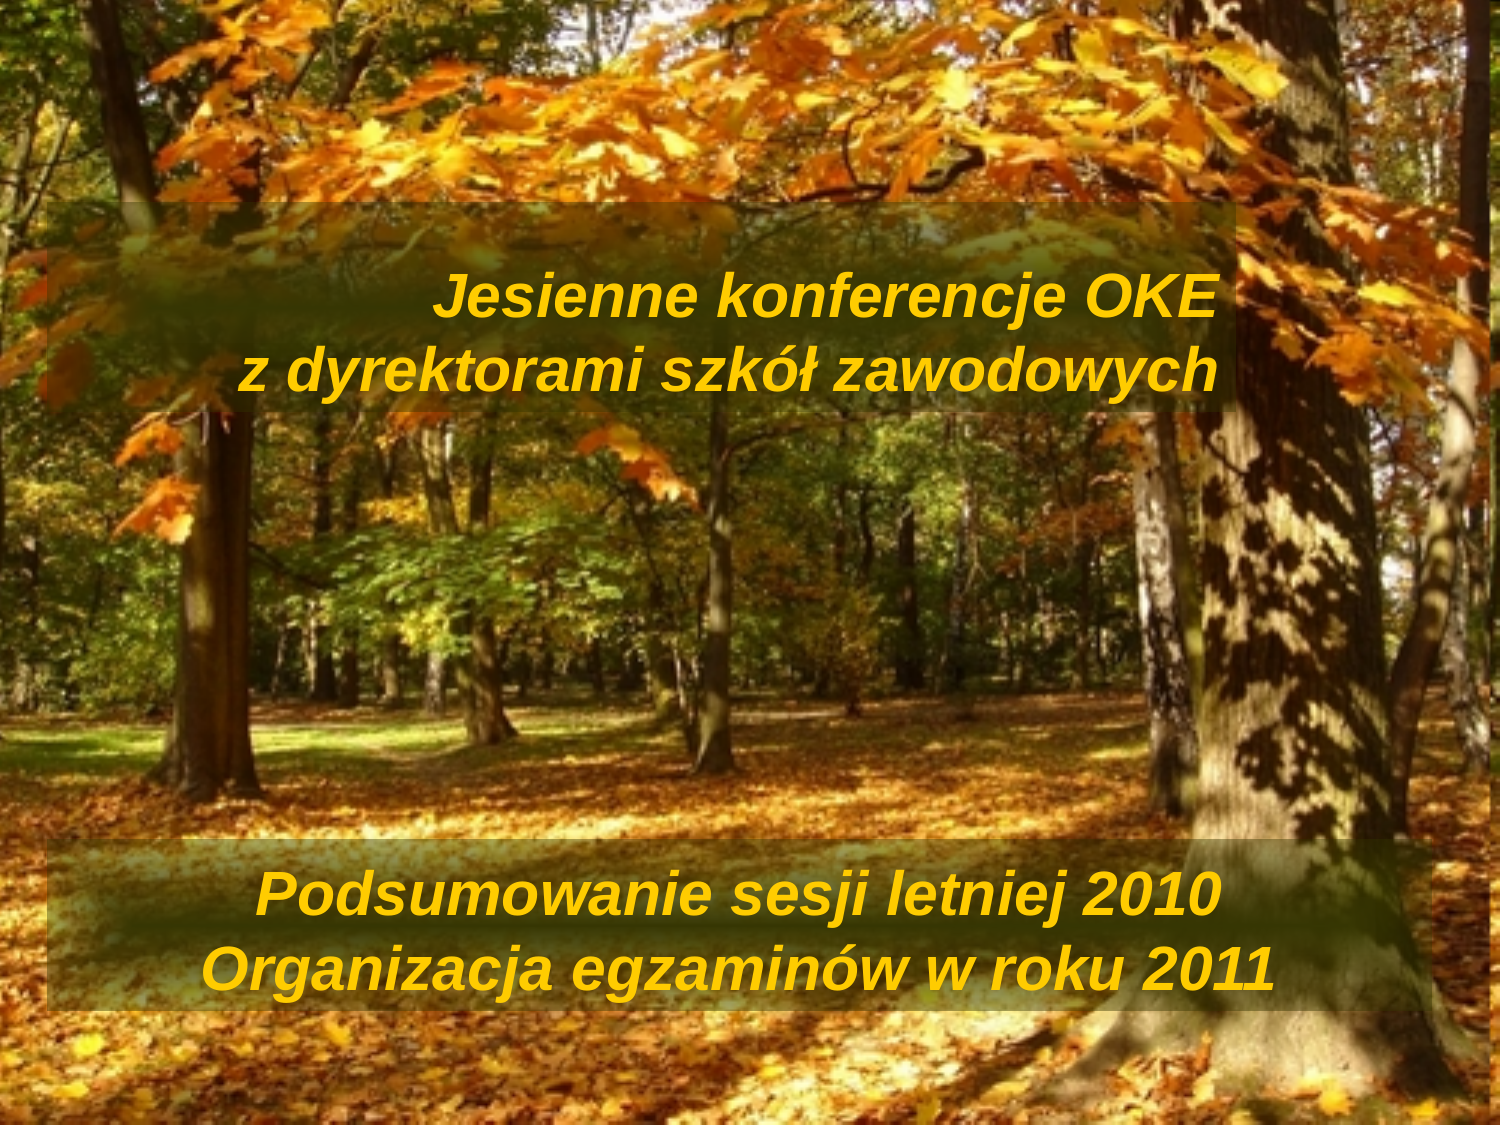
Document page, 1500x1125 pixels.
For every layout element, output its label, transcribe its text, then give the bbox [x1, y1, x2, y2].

subtitle Podsumowanie sesji letniej 2010 Organizacja egzaminów w roku 2011 [47, 839, 1432, 1011]
picture [0, 0, 1500, 1125]
title Jesienne konferencje OKE z dyrektorami szkół zawodowych [47, 202, 1236, 413]
